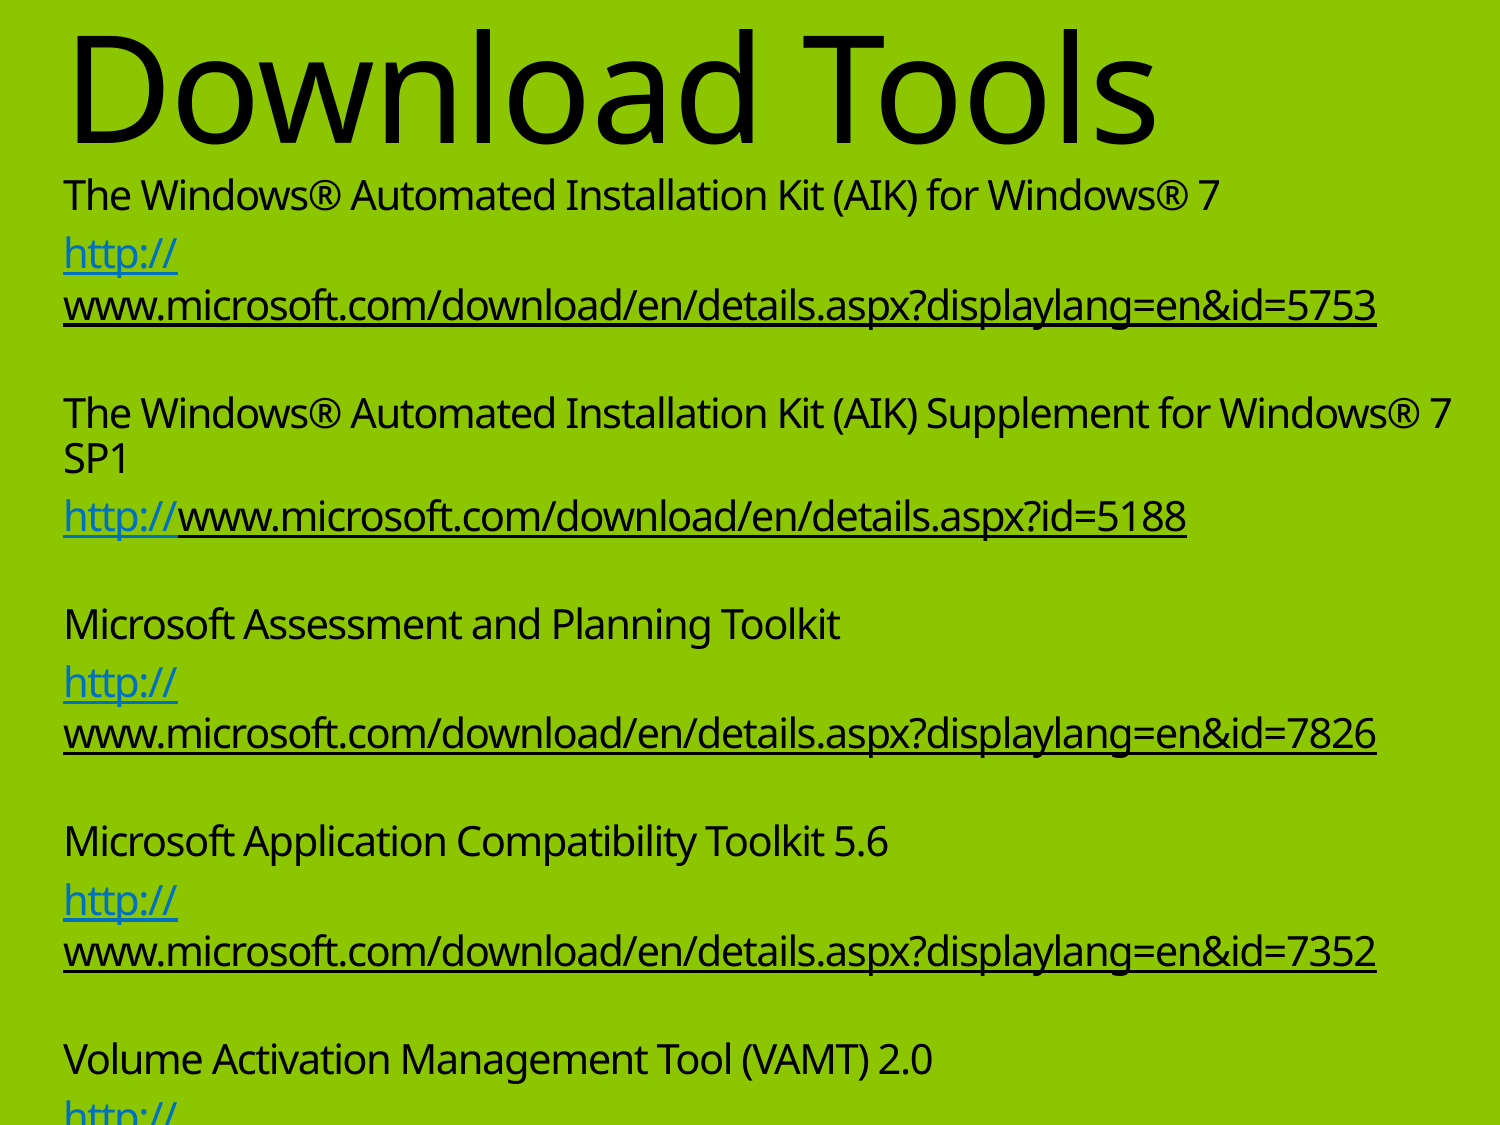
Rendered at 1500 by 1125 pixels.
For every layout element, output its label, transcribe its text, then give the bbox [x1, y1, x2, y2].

list Download Tools [63, 13, 1445, 174]
list The Windows® Automated Installation Kit (AIK) for Windows® 7 http://www.microsoft.com/download/en/details.aspx?displaylang=en&id=5753 The Windows® Automated Installation Kit (AIK) Supplement for Windows® 7 SP1 http://www.microsoft.com/download/en/details.aspx?id=5188 Microsoft Assessment and Planning Toolkit http://www.microsoft.com/download/en/details.aspx?displaylang=en&id=7826 Microsoft Application Compatibility Toolkit 5.6 http://www.microsoft.com/download/en/details.aspx?displaylang=en&id=7352 Volume Activation Management Tool (VAMT) 2.0 http://www.microsoft.com/download/en/details.aspx?displaylang=en&id=11936 Microsoft Deployment Toolkit 2010 Update 1 http://www.microsoft.com/download/en/details.aspx?displaylang=en&=tm&id=25175 [63, 174, 1463, 1109]
